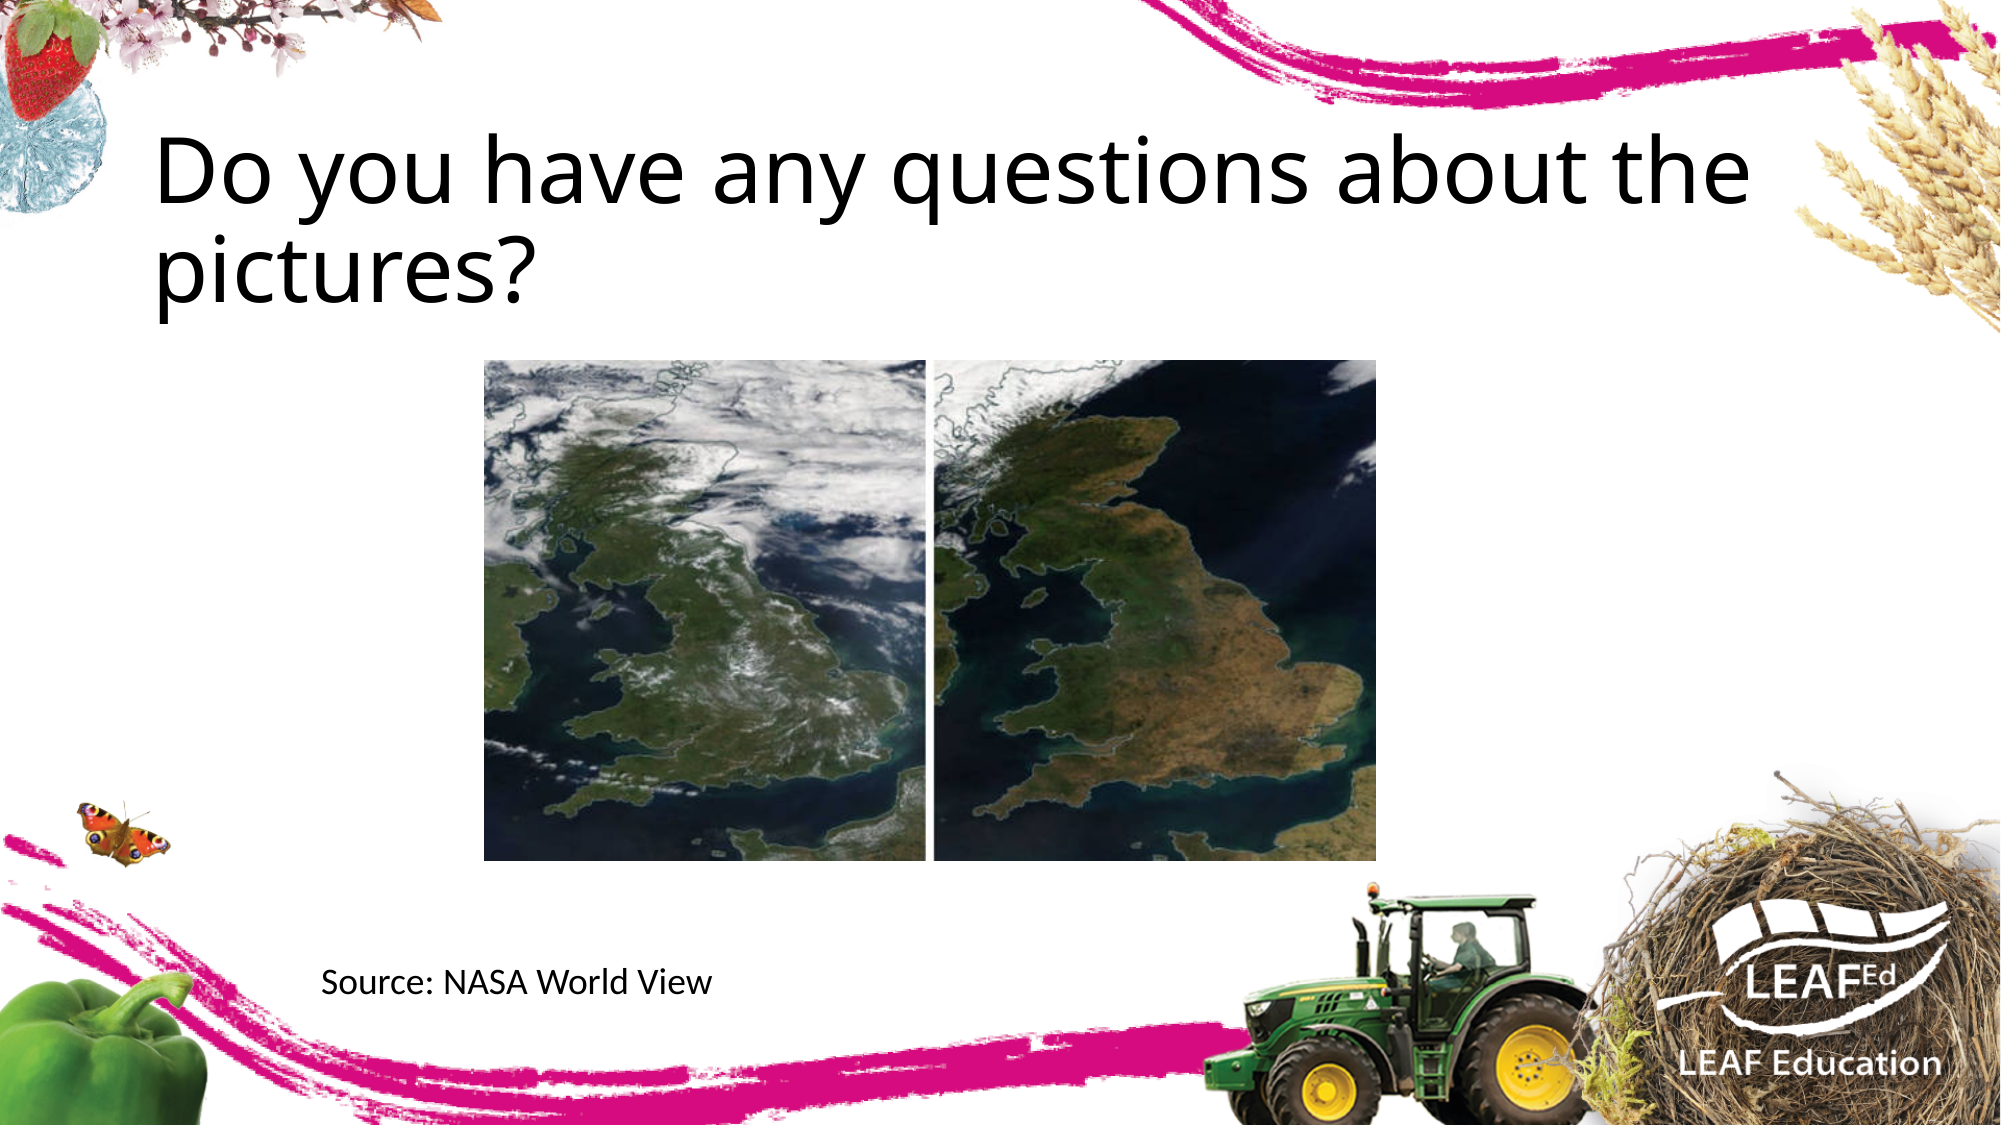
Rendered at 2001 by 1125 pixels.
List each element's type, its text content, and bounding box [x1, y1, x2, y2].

title Do you have any questions about the pictures? [137, 114, 1863, 333]
picture [0, 0, 2001, 1125]
text_box Source: NASA World View [306, 949, 984, 1010]
